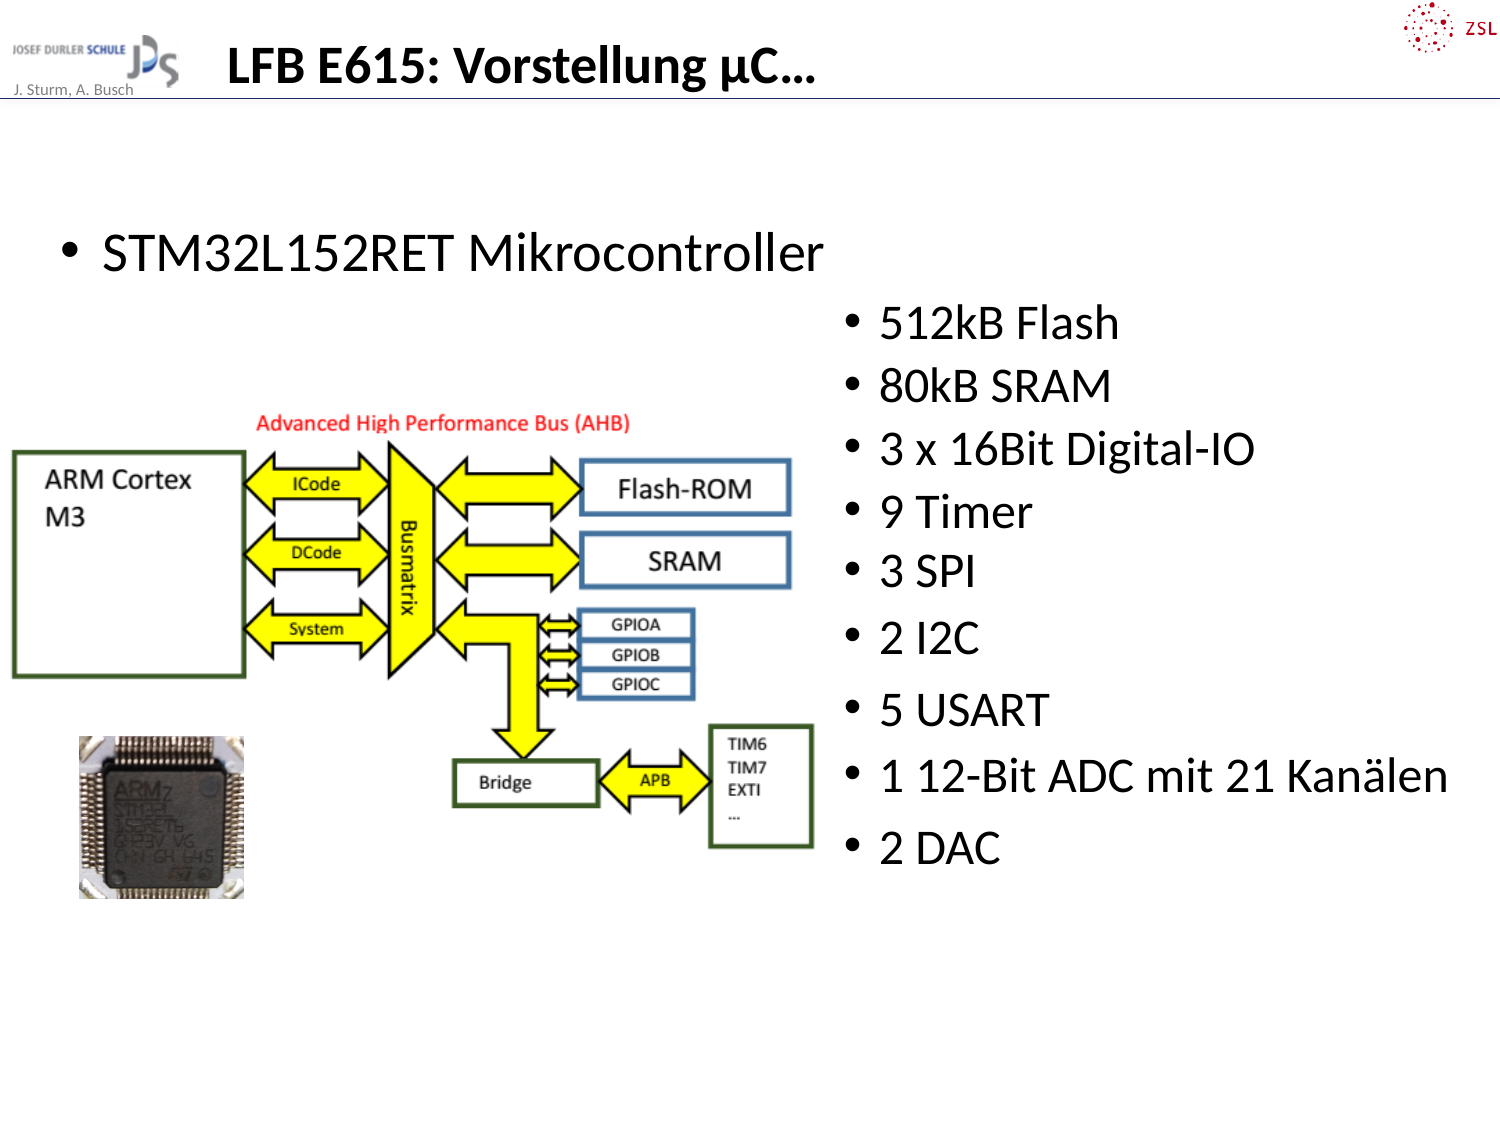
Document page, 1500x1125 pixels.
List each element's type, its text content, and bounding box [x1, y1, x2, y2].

text_box 512kB Flash [829, 282, 1491, 345]
text_box 80kB SRAM [829, 345, 1491, 408]
text_box 5 USART [829, 668, 1491, 735]
text_box 9 Timer [829, 471, 1491, 530]
text_box 2 I2C [829, 596, 1491, 668]
picture [13, 35, 179, 88]
text_box 1 12-Bit ADC mit 21 Kanälen [829, 735, 1491, 807]
text_box 2 DAC [829, 807, 1491, 882]
text_box 3 x 16Bit Digital-IO [829, 408, 1491, 471]
text_box STM32L152RET Mikrocontroller [45, 207, 841, 291]
picture [0, 395, 820, 899]
text_box LFB E615: Vorstellung µC… [212, 22, 834, 102]
picture [1402, 1, 1498, 54]
text_box 3 SPI [829, 530, 1491, 596]
